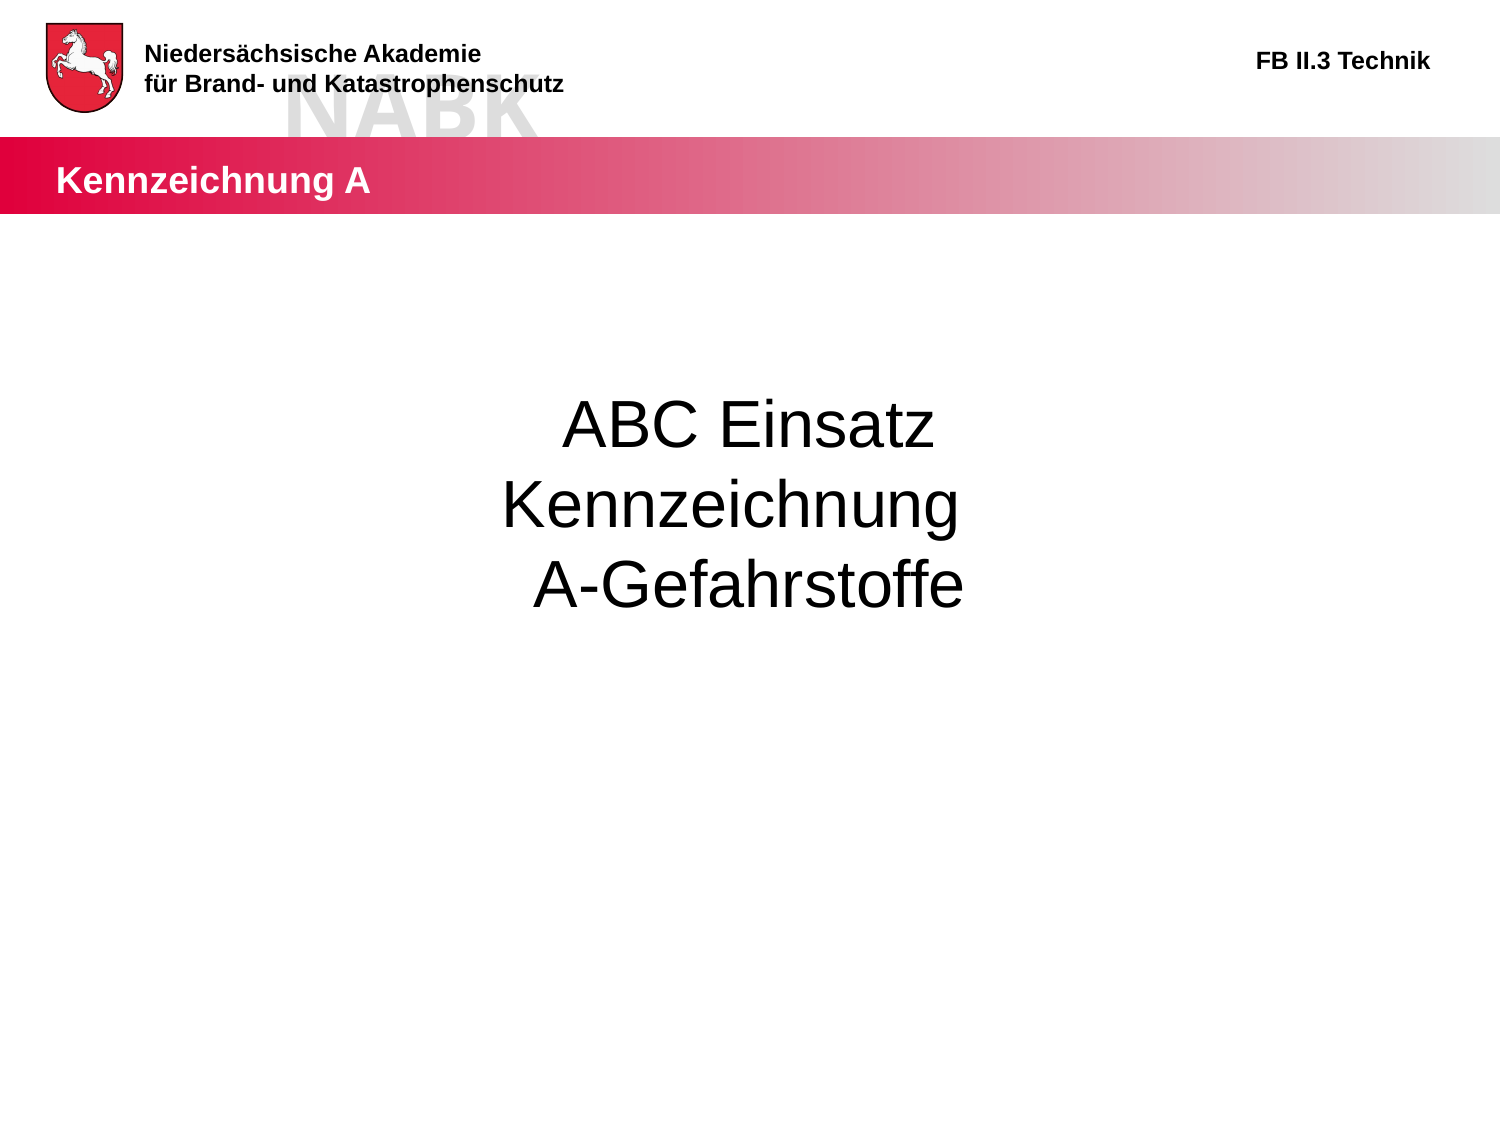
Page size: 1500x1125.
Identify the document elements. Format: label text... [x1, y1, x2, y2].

picture [45, 22, 124, 114]
title ABC Einsatz Kennzeichnung A-Gefahrstoffe [41, 373, 1459, 728]
